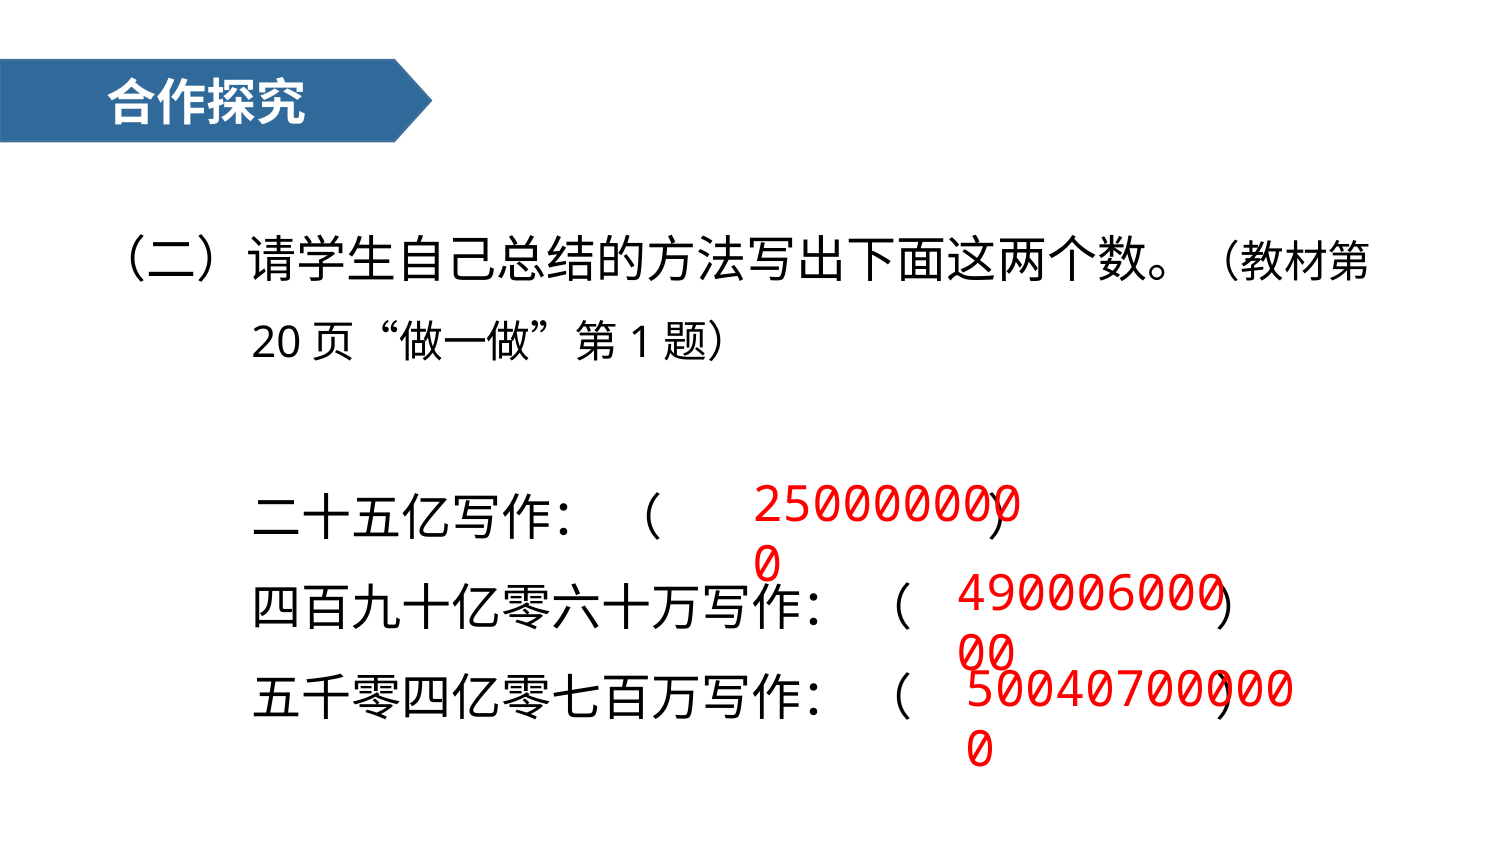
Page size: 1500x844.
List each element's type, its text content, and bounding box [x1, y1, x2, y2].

text_box 合作探究 [0, 59, 432, 142]
text_box （二）请学生自己总结的方法写出下面这两个数。（教材第20页“做一做”第1题） 二十五亿写作： （ ） 四百九十亿零六十万写作： （ ） 五千零四亿零七百万写作： （ ） [85, 191, 1397, 732]
text_box 2500000000 [741, 466, 1043, 598]
text_box 49000600000 [944, 554, 1247, 686]
text_box 500407000000 [953, 651, 1317, 783]
